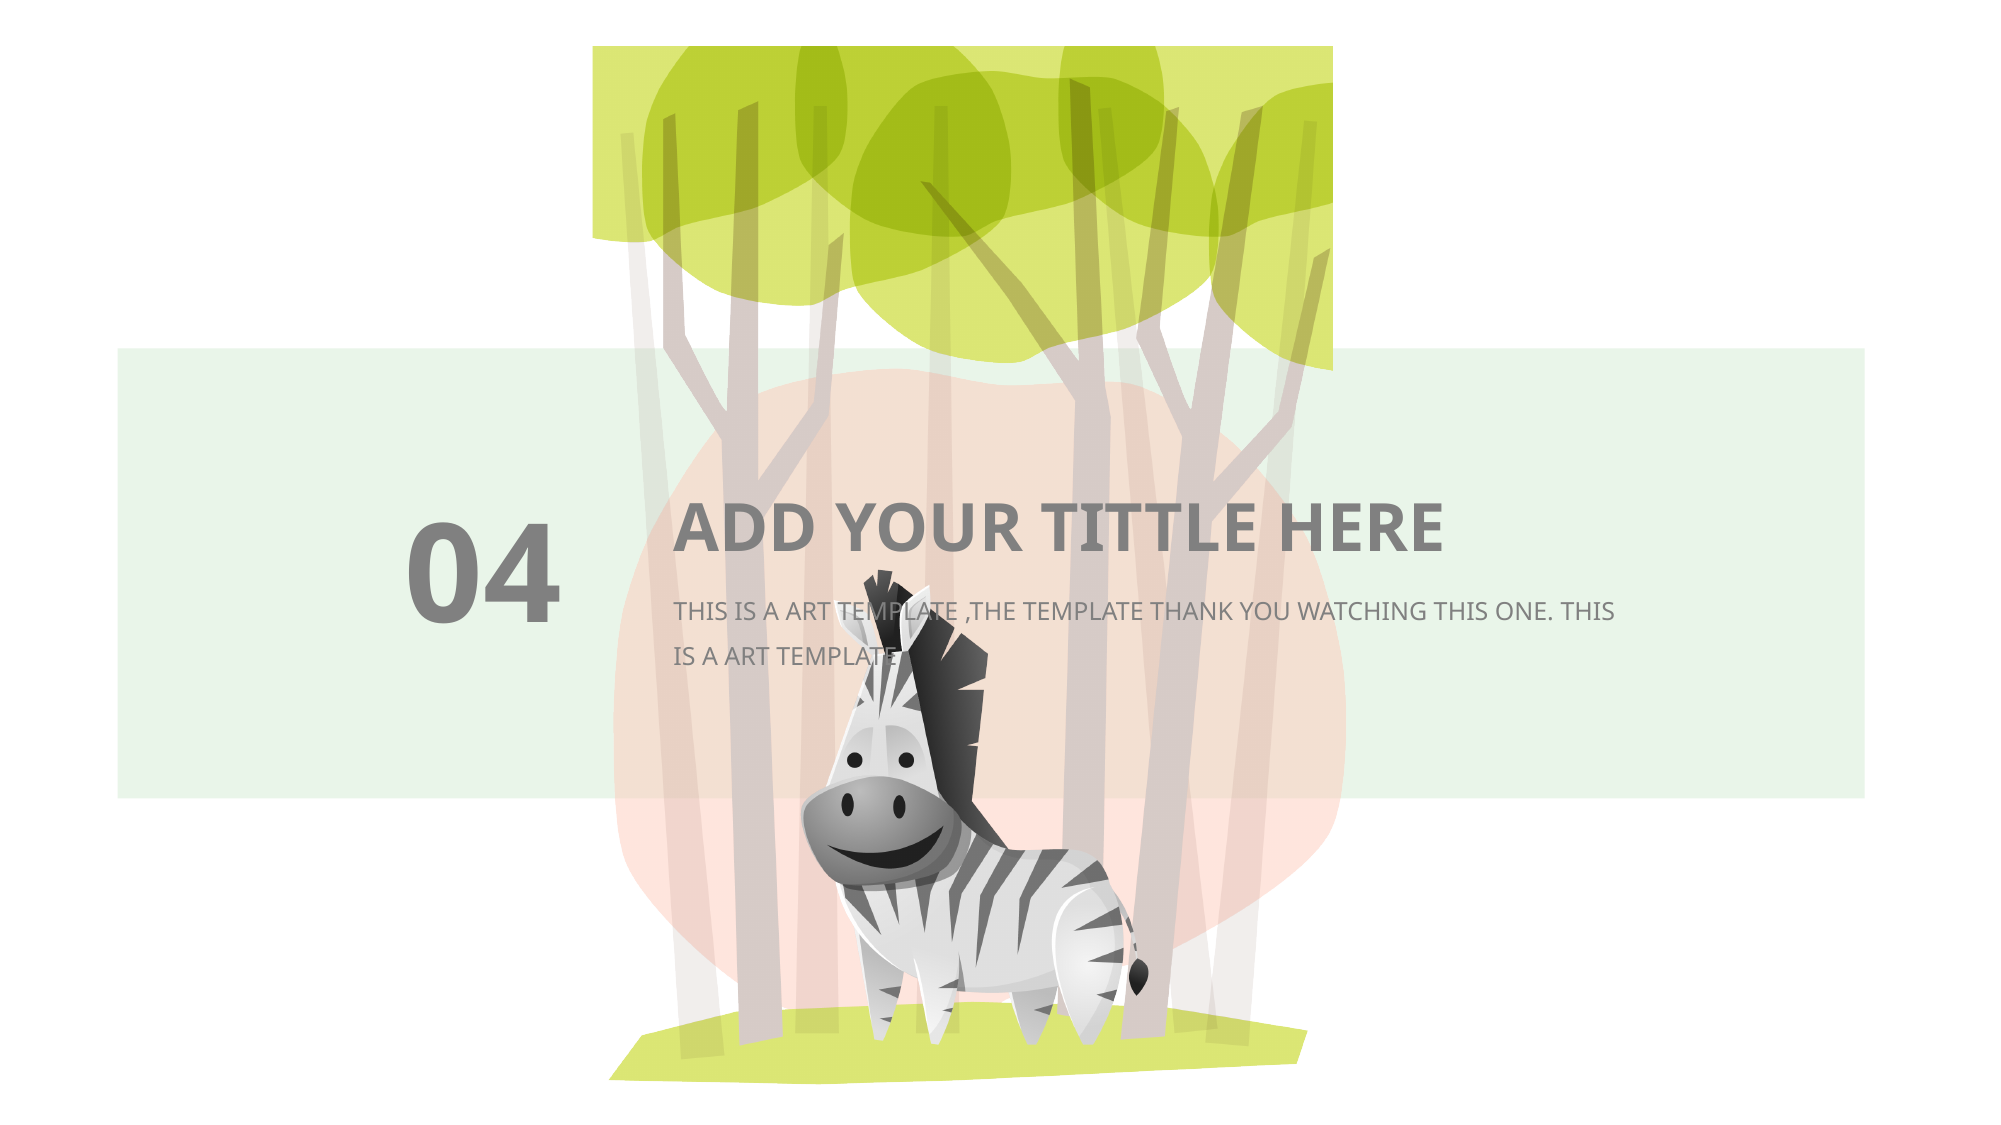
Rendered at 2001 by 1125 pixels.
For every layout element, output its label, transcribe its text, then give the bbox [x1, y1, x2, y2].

text_box THIS IS A ART TEMPLATE ,THE TEMPLATE THANK YOU WATCHING THIS ONE. THIS IS A ART TEMPLATE [1365, 573, 1660, 678]
text_box ADD YOUR TITTLE HERE [1365, 477, 1645, 573]
text_box [117, 347, 590, 799]
text_box 04 [373, 477, 590, 658]
text_box [1365, 347, 1866, 799]
picture [590, 46, 1365, 1101]
